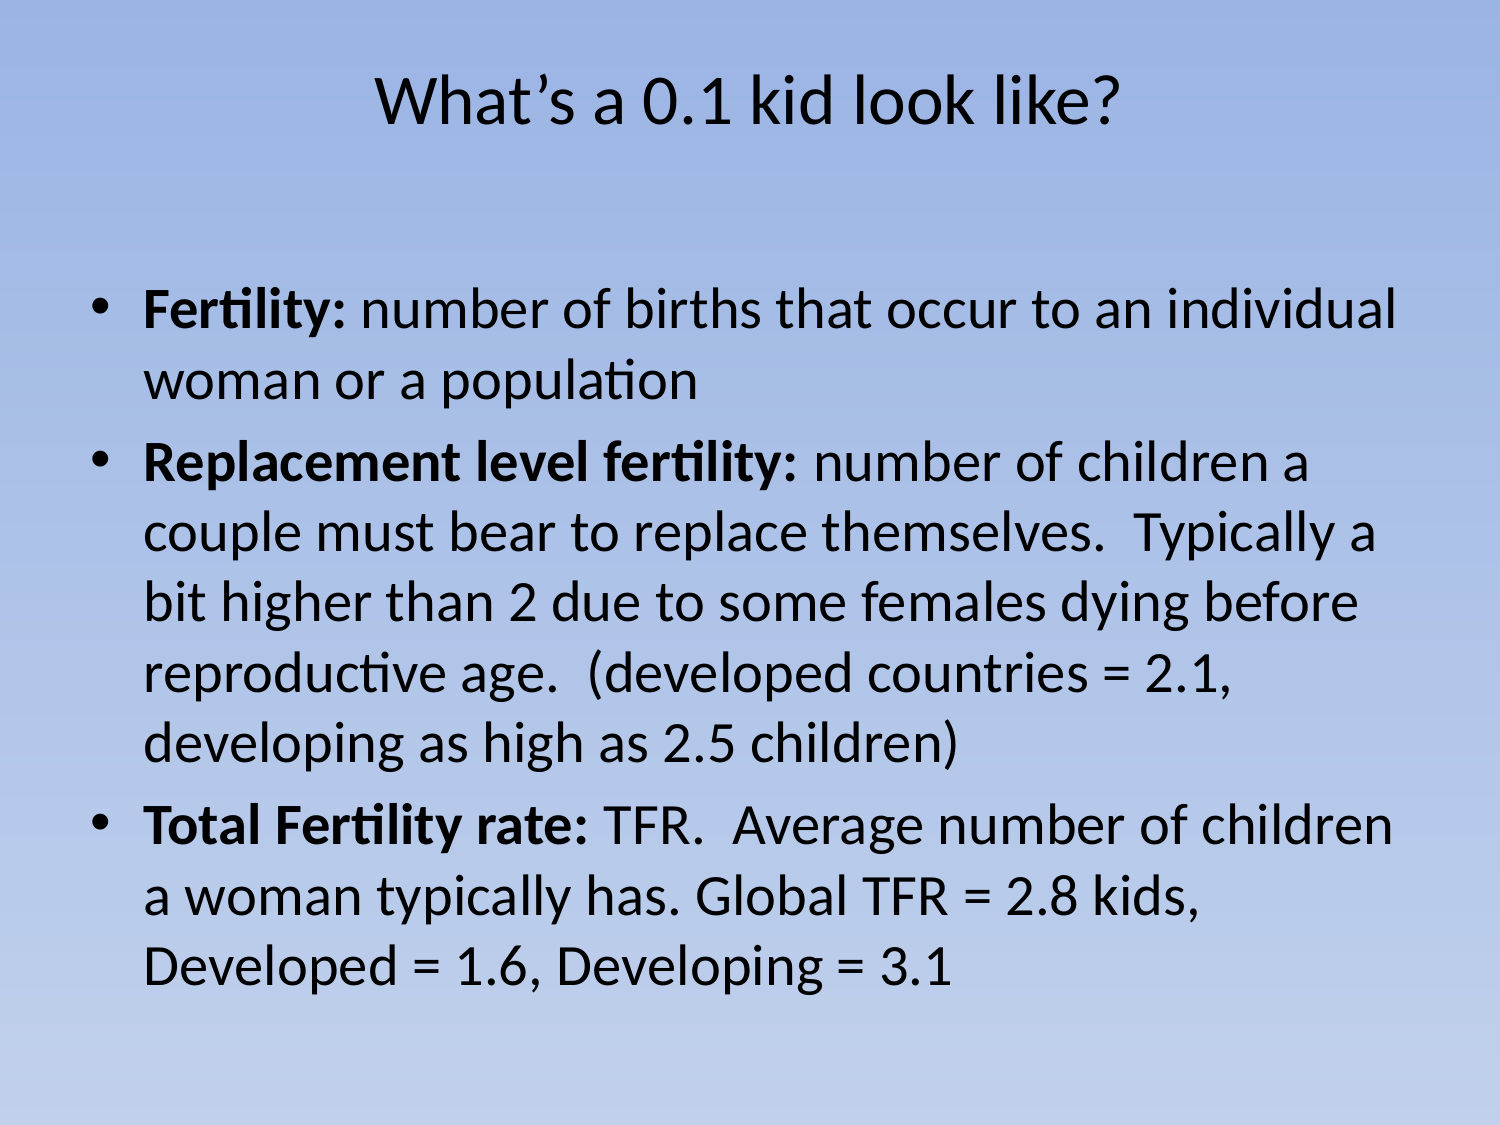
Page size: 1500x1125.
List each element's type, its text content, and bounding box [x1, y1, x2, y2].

list Fertility: number of births that occur to an individual woman or a population Replacement level fertility: number of children a couple must bear to replace themselves. Typically a bit higher than 2 due to some females dying before reproductive age. (developed countries = 2.1, developing as high as 2.5 children) Total Fertility rate: TFR. Average number of children a woman typically has. Global TFR = 2.8 kids, Developed = 1.6, Developing = 3.1 [75, 262, 1425, 1005]
title What’s a 0.1 kid look like? [75, 45, 1425, 233]
